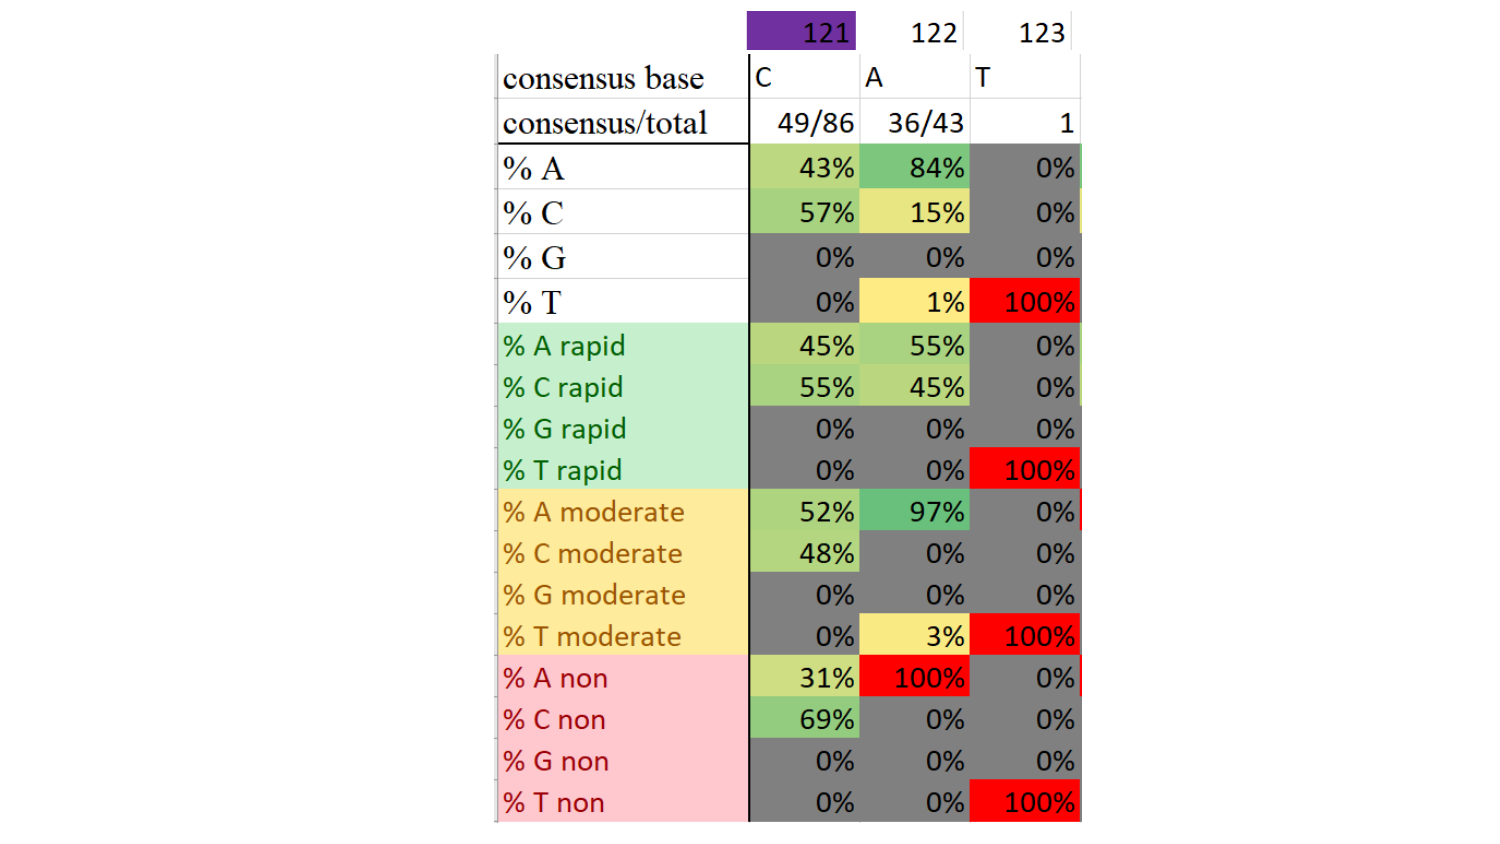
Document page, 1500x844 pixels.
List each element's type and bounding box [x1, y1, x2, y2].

picture [500, 11, 1075, 50]
picture [493, 54, 1083, 823]
